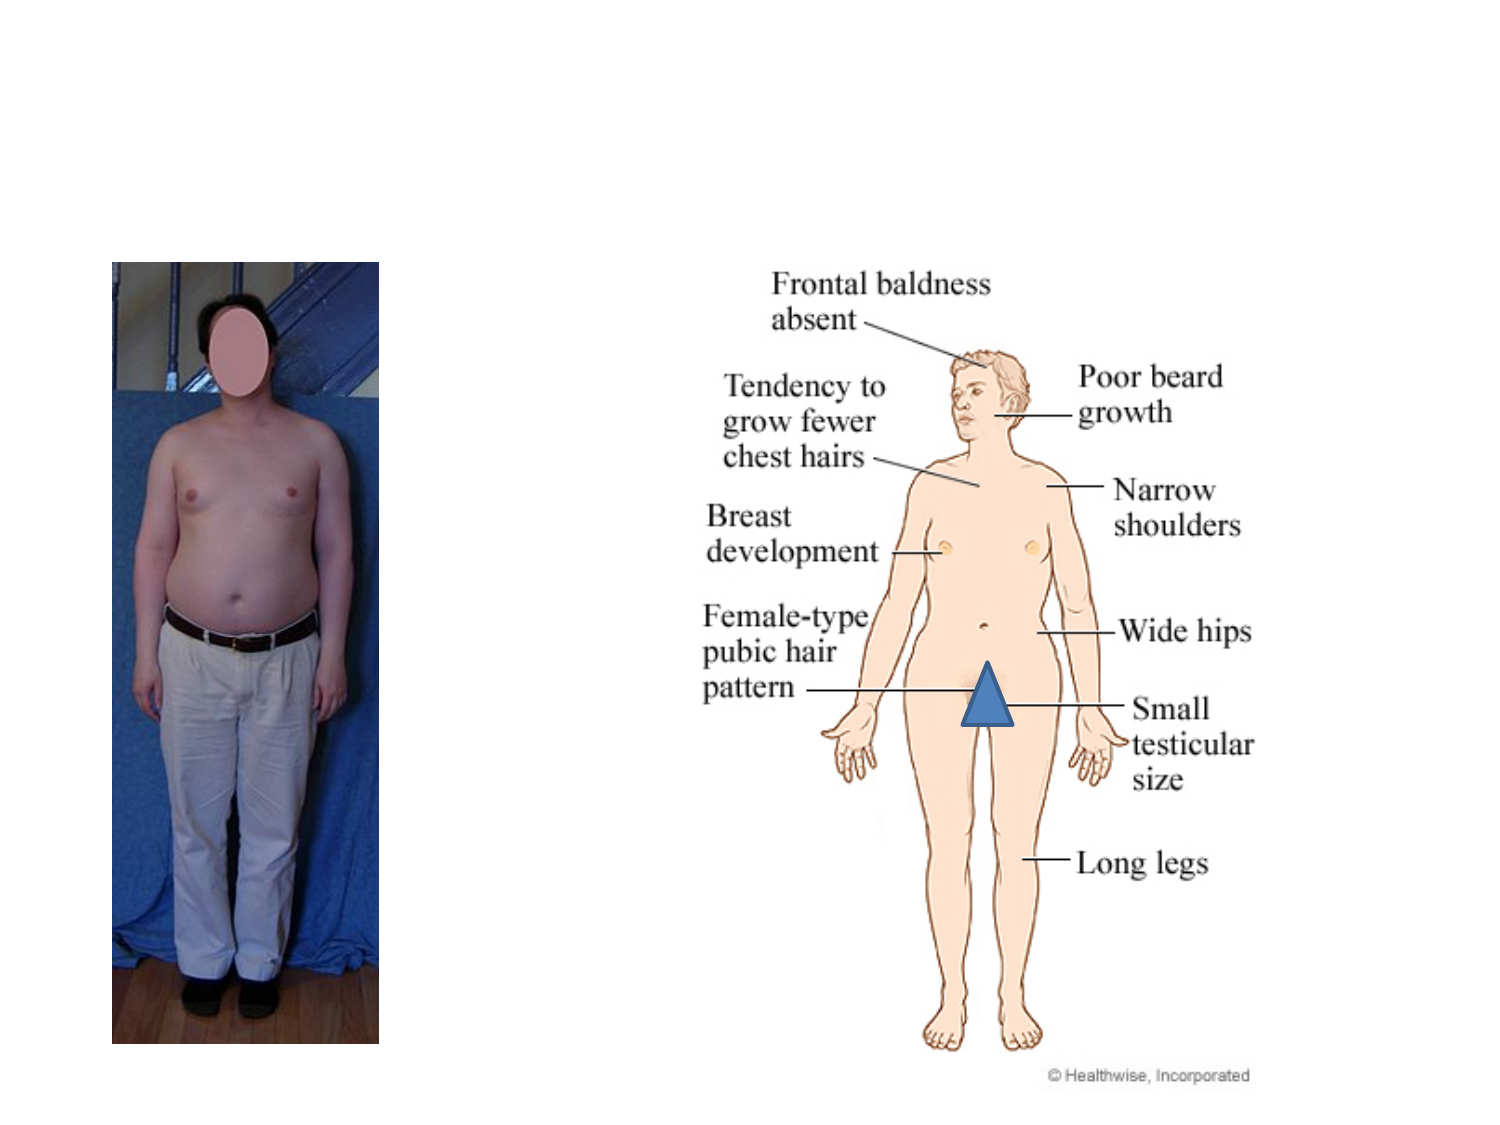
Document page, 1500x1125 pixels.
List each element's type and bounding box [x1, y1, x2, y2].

picture [699, 237, 1257, 1091]
picture [112, 262, 379, 1044]
